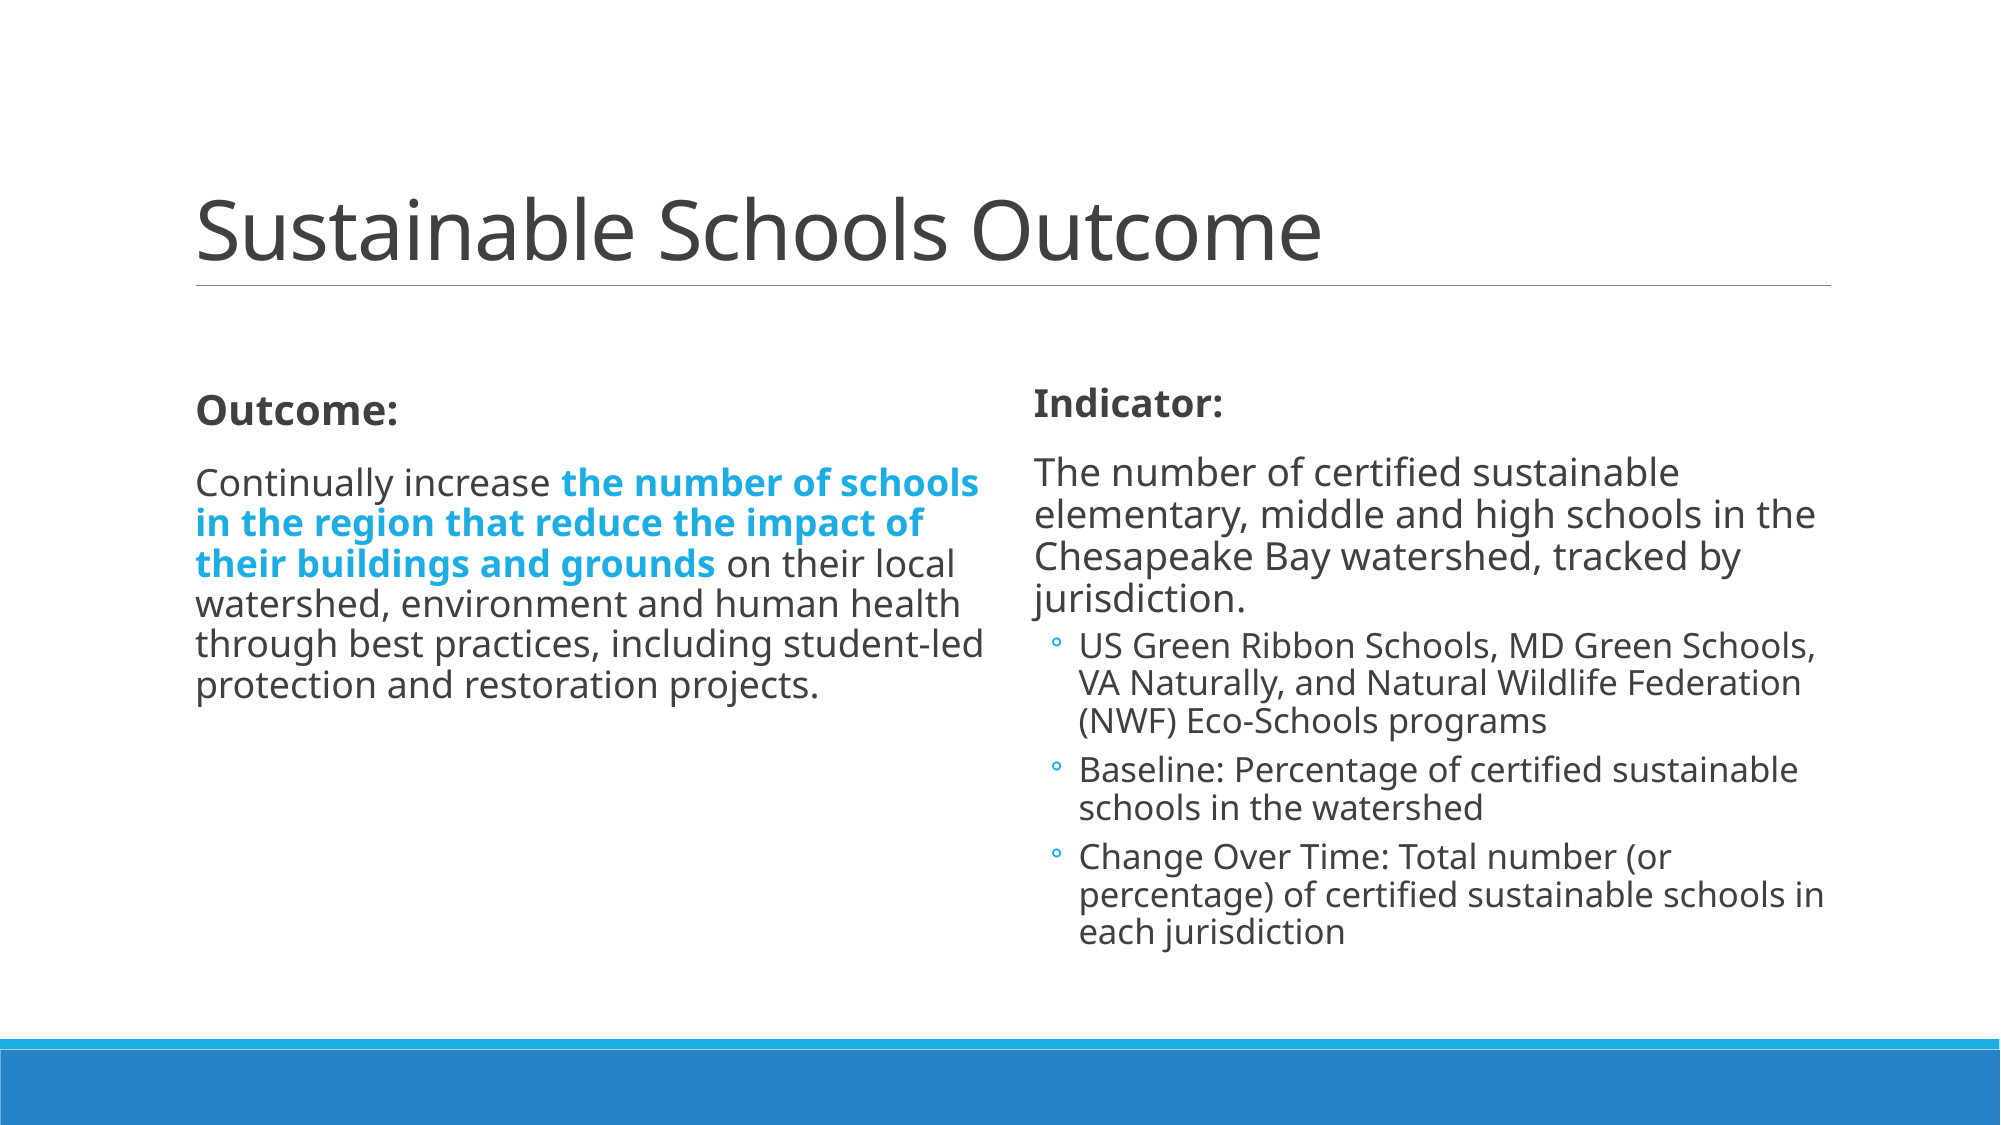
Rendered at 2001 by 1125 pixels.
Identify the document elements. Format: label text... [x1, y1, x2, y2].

list Indicator: The number of certified sustainable elementary, middle and high schools in the Chesapeake Bay watershed, tracked by jurisdiction. US Green Ribbon Schools, MD Green Schools, VA Naturally, and Natural Wildlife Federation (NWF) Eco-Schools programs Baseline: Percentage of certified sustainable schools in the watershed Change Over Time: Total number (or percentage) of certified sustainable schools in each jurisdiction [1020, 302, 1830, 963]
title Sustainable Schools Outcome [180, 47, 1830, 285]
list Outcome: Continually increase the number of schools in the region that reduce the impact of their buildings and grounds on their local watershed, environment and human health through best practices, including student-led protection and restoration projects. [180, 302, 990, 963]
